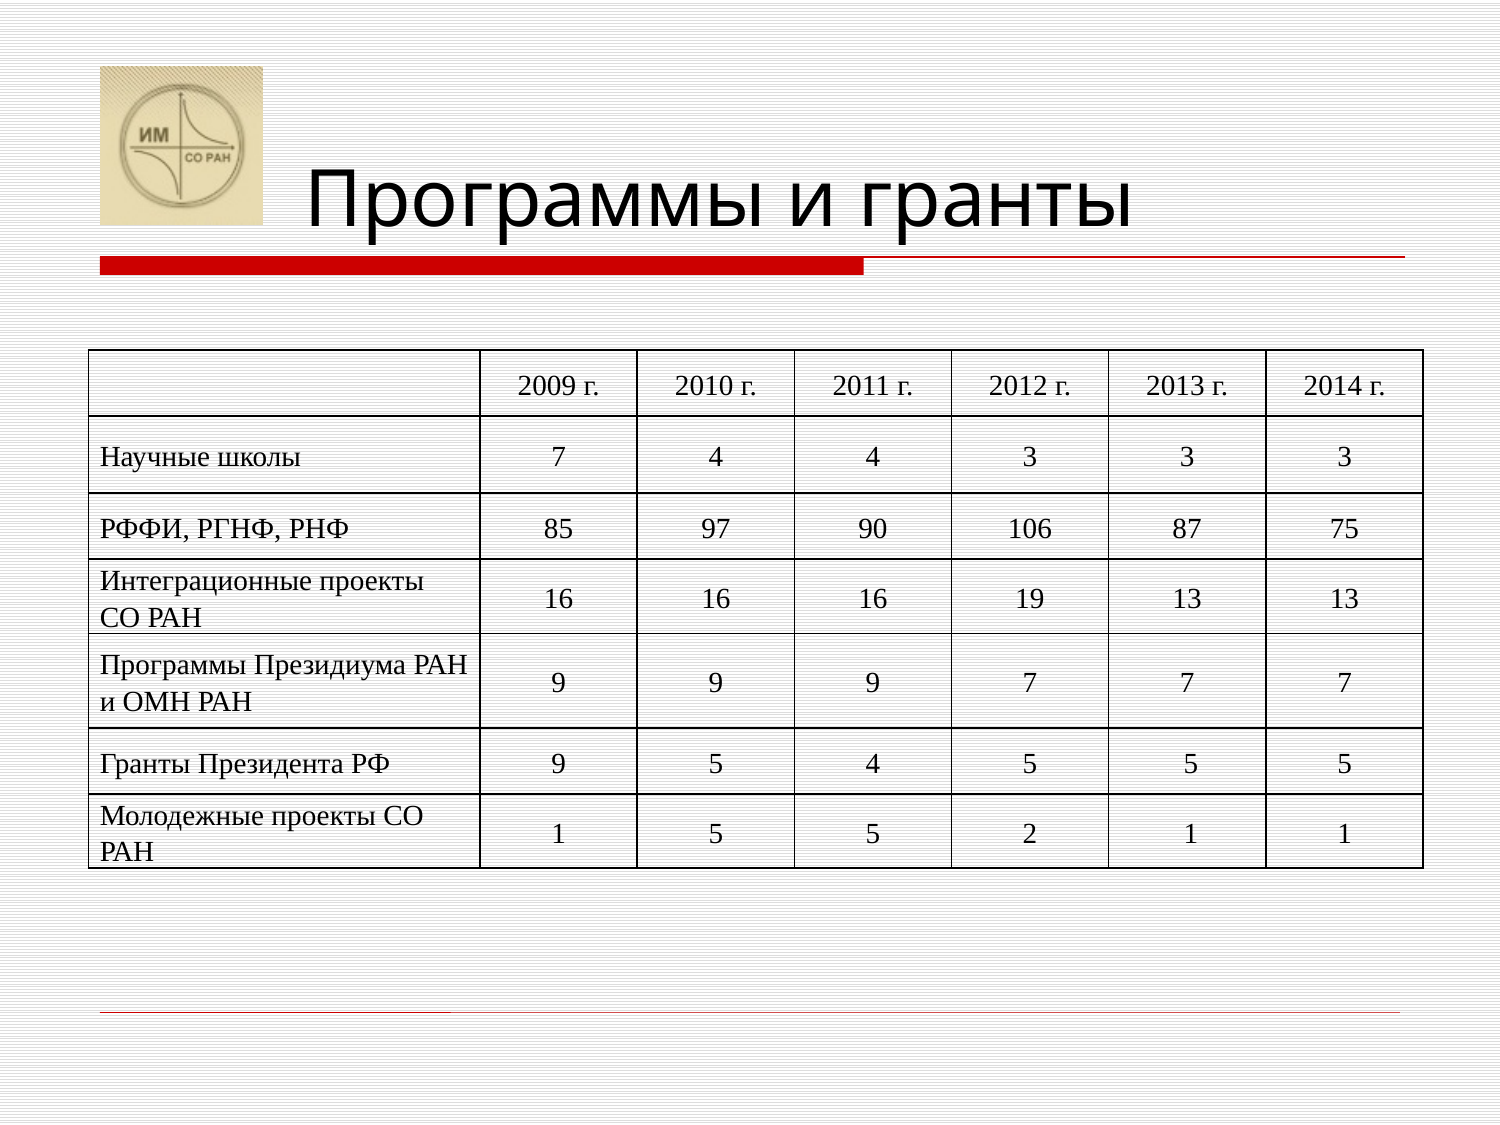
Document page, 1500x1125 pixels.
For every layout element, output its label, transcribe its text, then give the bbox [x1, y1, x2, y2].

table_cell 1 [481, 795, 636, 867]
table_cell 5 [952, 729, 1108, 793]
table_cell 13 [1267, 560, 1422, 633]
table_cell 9 [795, 634, 951, 727]
table_cell 4 [795, 417, 951, 492]
table_cell 3 [1267, 417, 1422, 492]
table_cell 9 [481, 634, 636, 727]
table_cell 1 [1109, 795, 1265, 867]
table_cell 13 [1109, 560, 1265, 633]
table_cell 3 [1109, 417, 1265, 492]
table_header 2010 г. [638, 351, 794, 415]
picture [99, 66, 263, 225]
table_cell 5 [1267, 729, 1422, 793]
table_cell 85 [481, 494, 636, 558]
table_cell Молодежные проекты СО РАН [89, 795, 479, 867]
table_cell 4 [795, 729, 951, 793]
table_header 2013 г. [1109, 351, 1265, 415]
table_cell 4 [638, 417, 794, 492]
table_cell Программы Президиума РАН и ОМН РАН [89, 634, 479, 727]
table_cell Интеграционные проекты СО РАН [89, 560, 479, 633]
table_cell 90 [795, 494, 951, 558]
table_cell 7 [481, 417, 636, 492]
table_cell 7 [1267, 634, 1422, 727]
table_cell 75 [1267, 494, 1422, 558]
table_cell 16 [795, 560, 951, 633]
table_cell Научные школы [89, 417, 479, 492]
table_cell 97 [638, 494, 794, 558]
table_cell 3 [952, 417, 1108, 492]
table_cell 5 [795, 795, 951, 867]
table_cell 16 [481, 560, 636, 633]
table_cell 87 [1109, 494, 1265, 558]
table_cell 106 [952, 494, 1108, 558]
table_cell 5 [1109, 729, 1265, 793]
table_cell 5 [638, 729, 794, 793]
table_header 2014 г. [1267, 351, 1422, 415]
table_header 2009 г. [481, 351, 636, 415]
table_cell 2 [952, 795, 1108, 867]
table_cell 5 [638, 795, 794, 867]
table_cell 16 [638, 560, 794, 633]
table_cell РФФИ, РГНФ, РНФ [89, 494, 479, 558]
table_cell 7 [1109, 634, 1265, 727]
table_header 2011 г. [795, 351, 951, 415]
table_cell Гранты Президента РФ [89, 729, 479, 793]
table_cell 19 [952, 560, 1108, 633]
table_cell 9 [638, 634, 794, 727]
table_cell 7 [952, 634, 1108, 727]
title Программы и гранты [289, 49, 1407, 250]
table_header 2012 г. [952, 351, 1108, 415]
table_cell 1 [1267, 795, 1422, 867]
table_header [89, 351, 479, 415]
table_cell 9 [481, 729, 636, 793]
